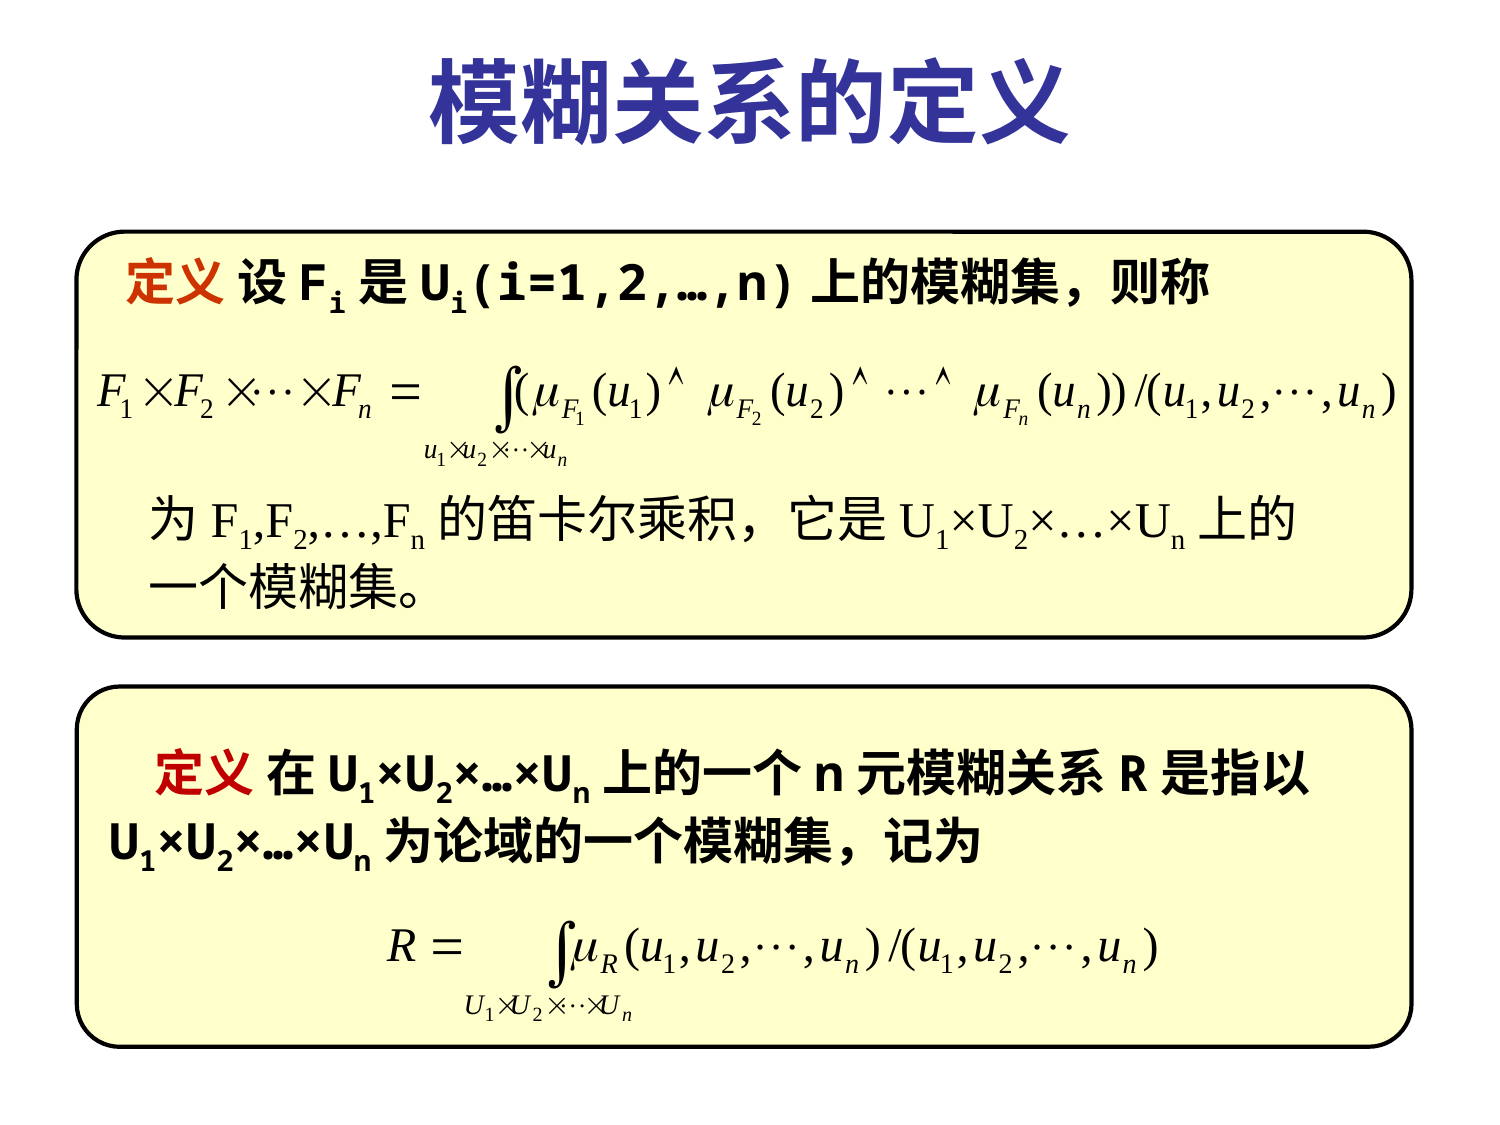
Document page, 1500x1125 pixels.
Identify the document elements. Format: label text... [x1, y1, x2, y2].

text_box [377, 904, 1166, 1031]
text_box 为F1,F2,…,Fn的笛卡尔乘积，它是U1×U2×…×Un上的一个模糊集。 [133, 485, 1361, 632]
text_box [88, 349, 1406, 476]
text_box [74, 684, 1414, 1049]
text_box 定义 在U1×U2×…×Un上的一个n元模糊关系R是指以U1×U2×…×Un为论域的一个模糊集，记为 [94, 733, 1483, 885]
text_box [74, 229, 1414, 640]
text_box 模糊关系的定义 [88, 36, 1412, 162]
text_box 定义 设Fi是Ui(i=1,2,…,n)上的模糊集，则称 [76, 243, 1394, 327]
